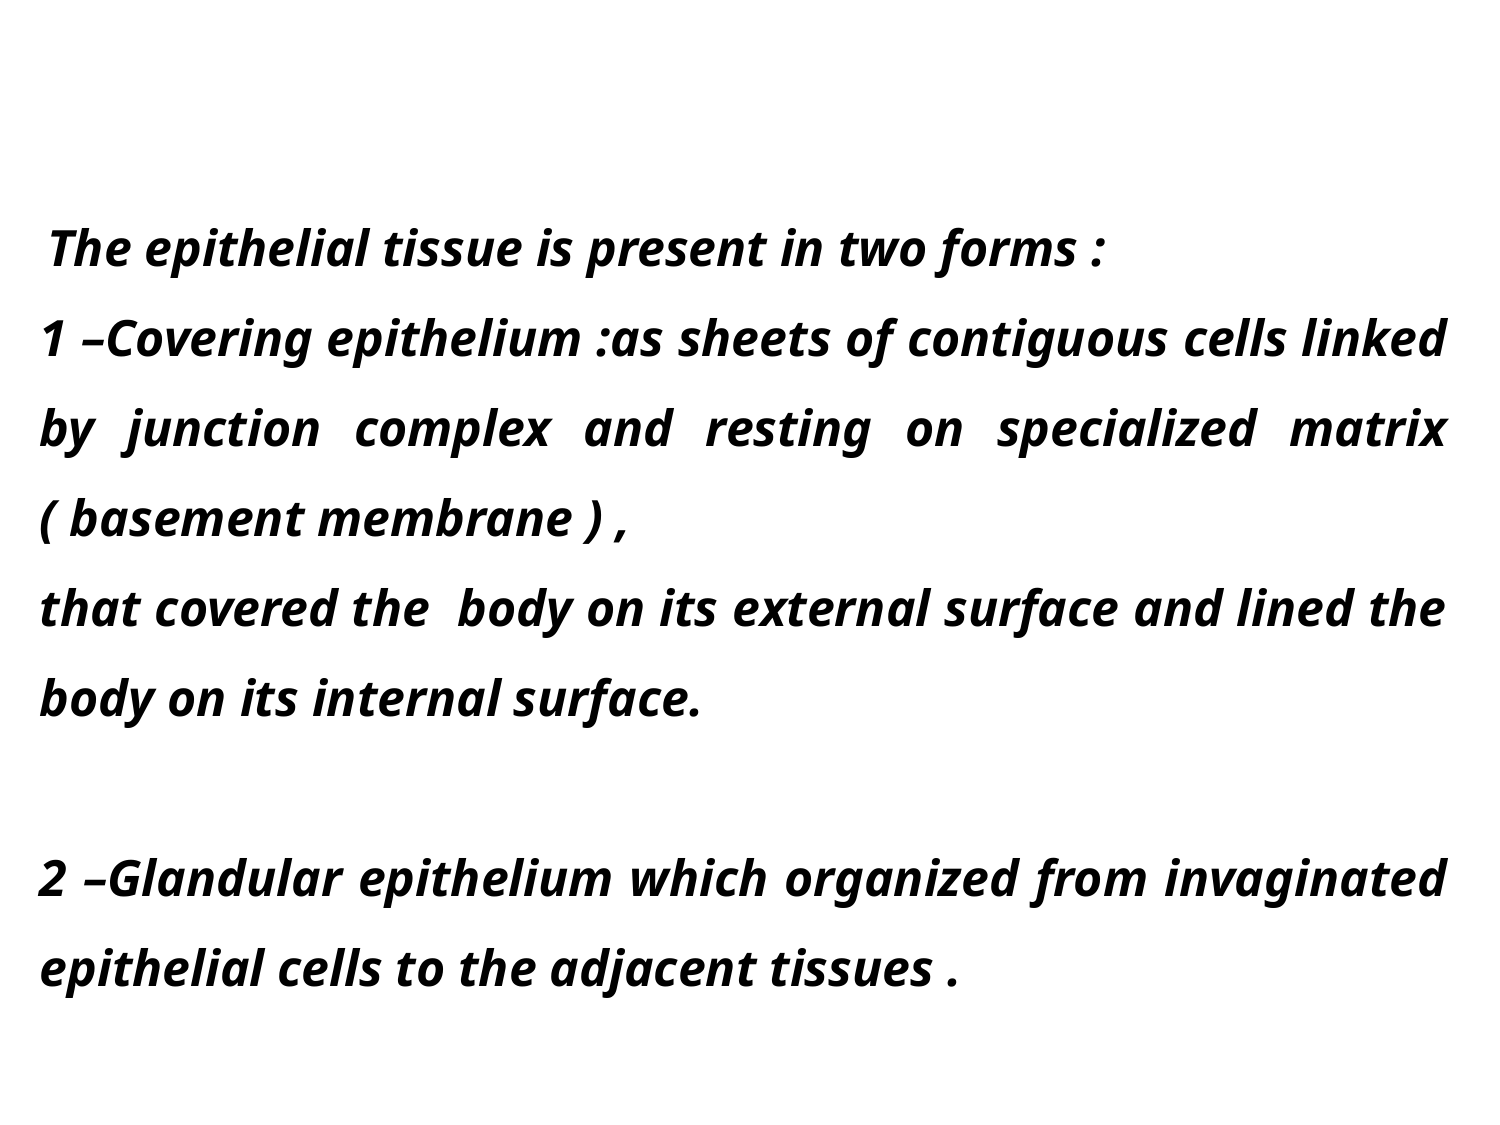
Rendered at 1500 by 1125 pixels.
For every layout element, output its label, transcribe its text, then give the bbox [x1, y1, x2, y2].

text_box The epithelial tissue is present in two forms : 1 –Covering epithelium :as sheets of contiguous cells linked by junction complex and resting on specialized matrix ( basement membrane ) , that covered the body on its external surface and lined the body on its internal surface. 2 –Glandular epithelium which organized from invaginated epithelial cells to the adjacent tissues . [24, 178, 1463, 1004]
